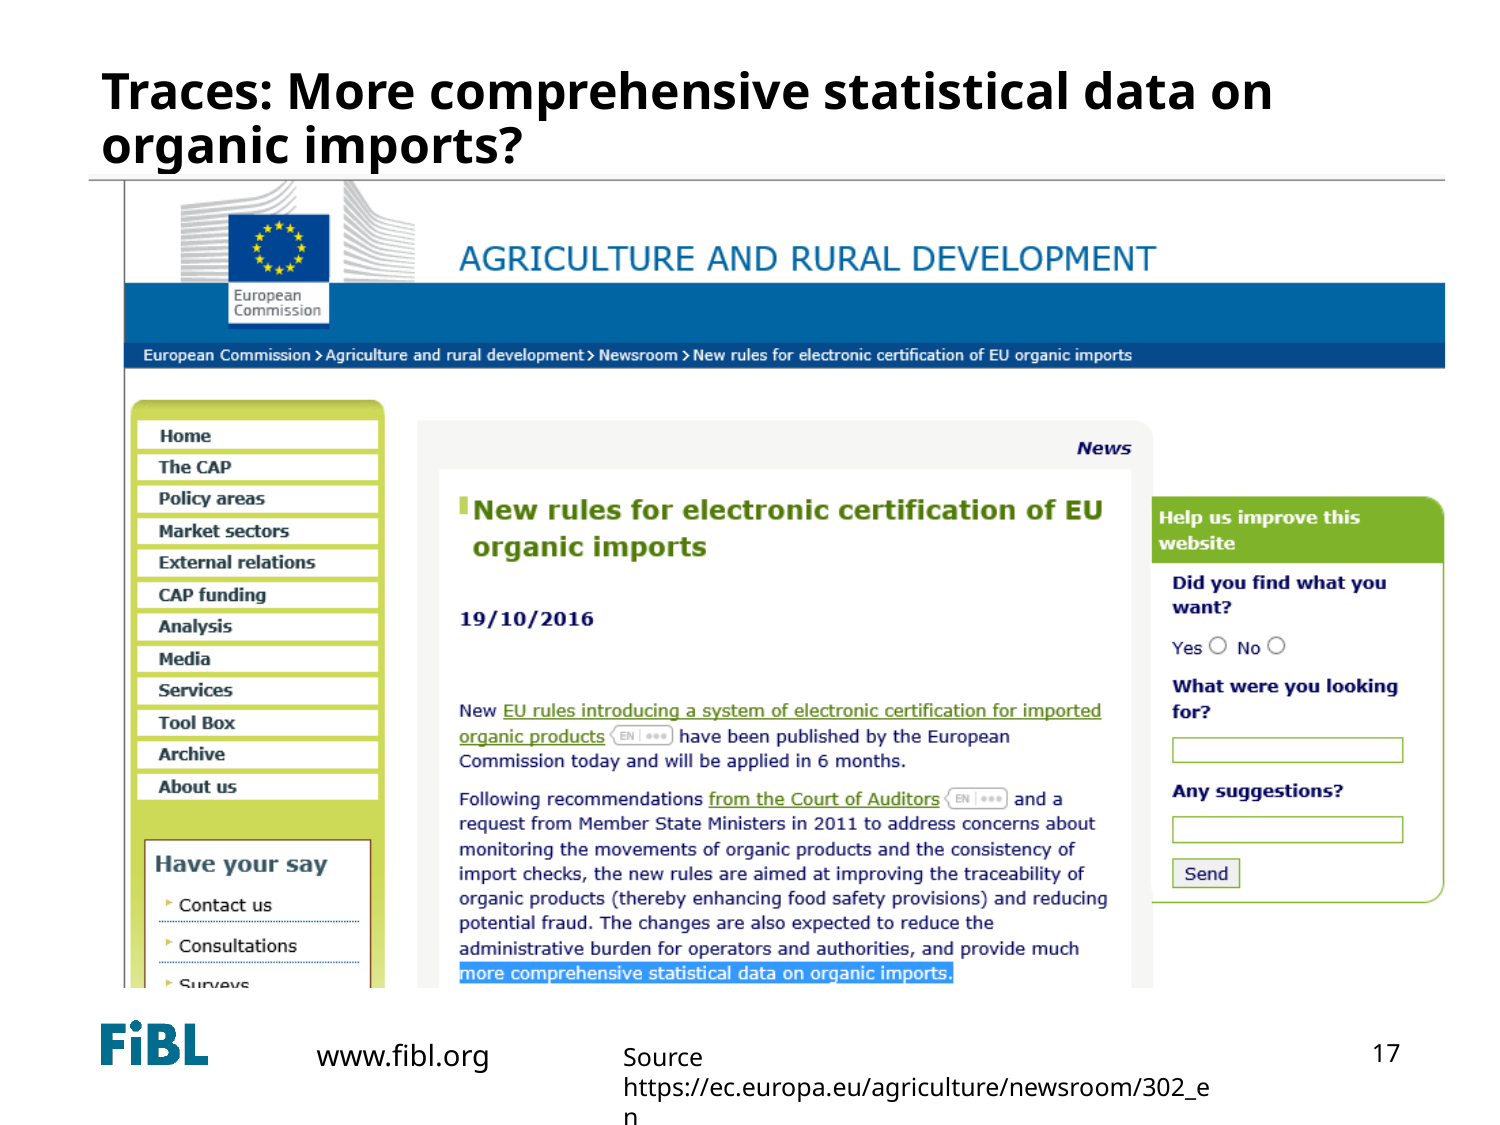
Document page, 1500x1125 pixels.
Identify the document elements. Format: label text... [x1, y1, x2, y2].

picture [101, 1020, 208, 1065]
text_box Source https://ec.europa.eu/agriculture/newsroom/302_en [608, 1033, 1235, 1125]
slide_number 17 [1270, 1020, 1401, 1080]
picture [159, 1032, 165, 1039]
picture [88, 174, 1446, 988]
picture [159, 1049, 168, 1056]
title Traces: More comprehensive statistical data on organic imports? [101, 66, 1399, 170]
